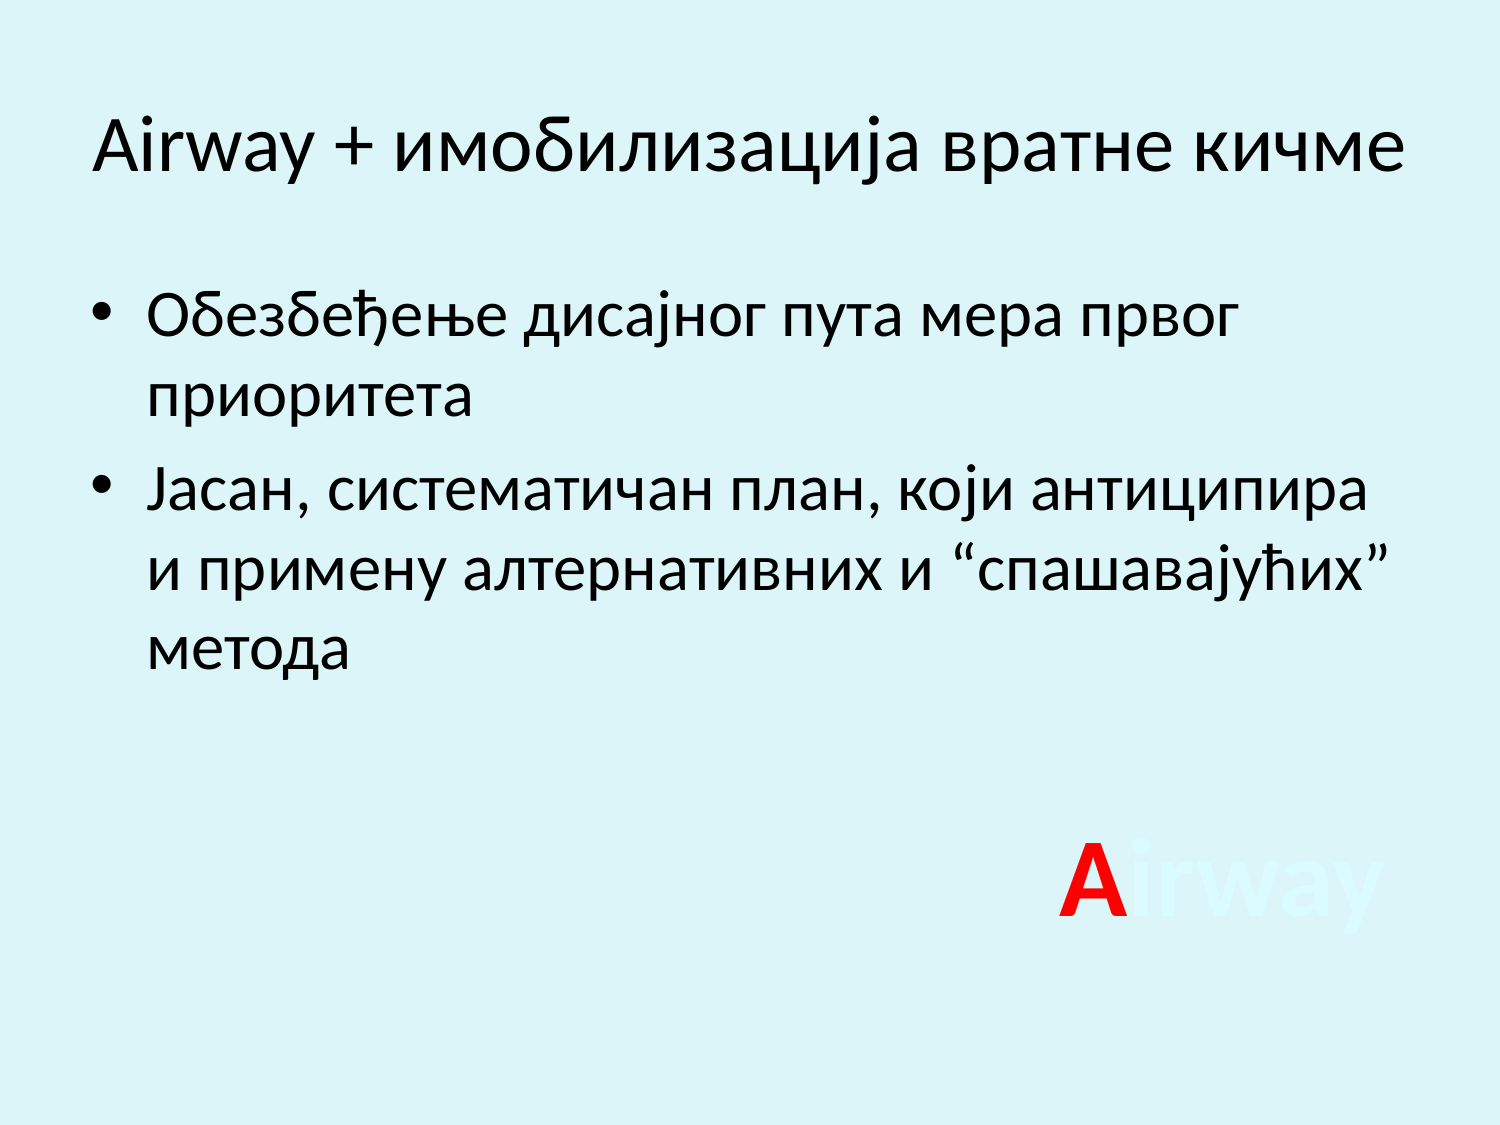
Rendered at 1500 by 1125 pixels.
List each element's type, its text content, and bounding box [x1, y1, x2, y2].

text_box Airway [1044, 796, 1401, 947]
list Обезбеђење дисајног пута мера првог приоритета Јасан, систематичан план, који антиципира и примену алтернативних и “спашавајућих” метода [75, 262, 1425, 1005]
title Airway + имобилизација вратне кичме [75, 45, 1425, 233]
